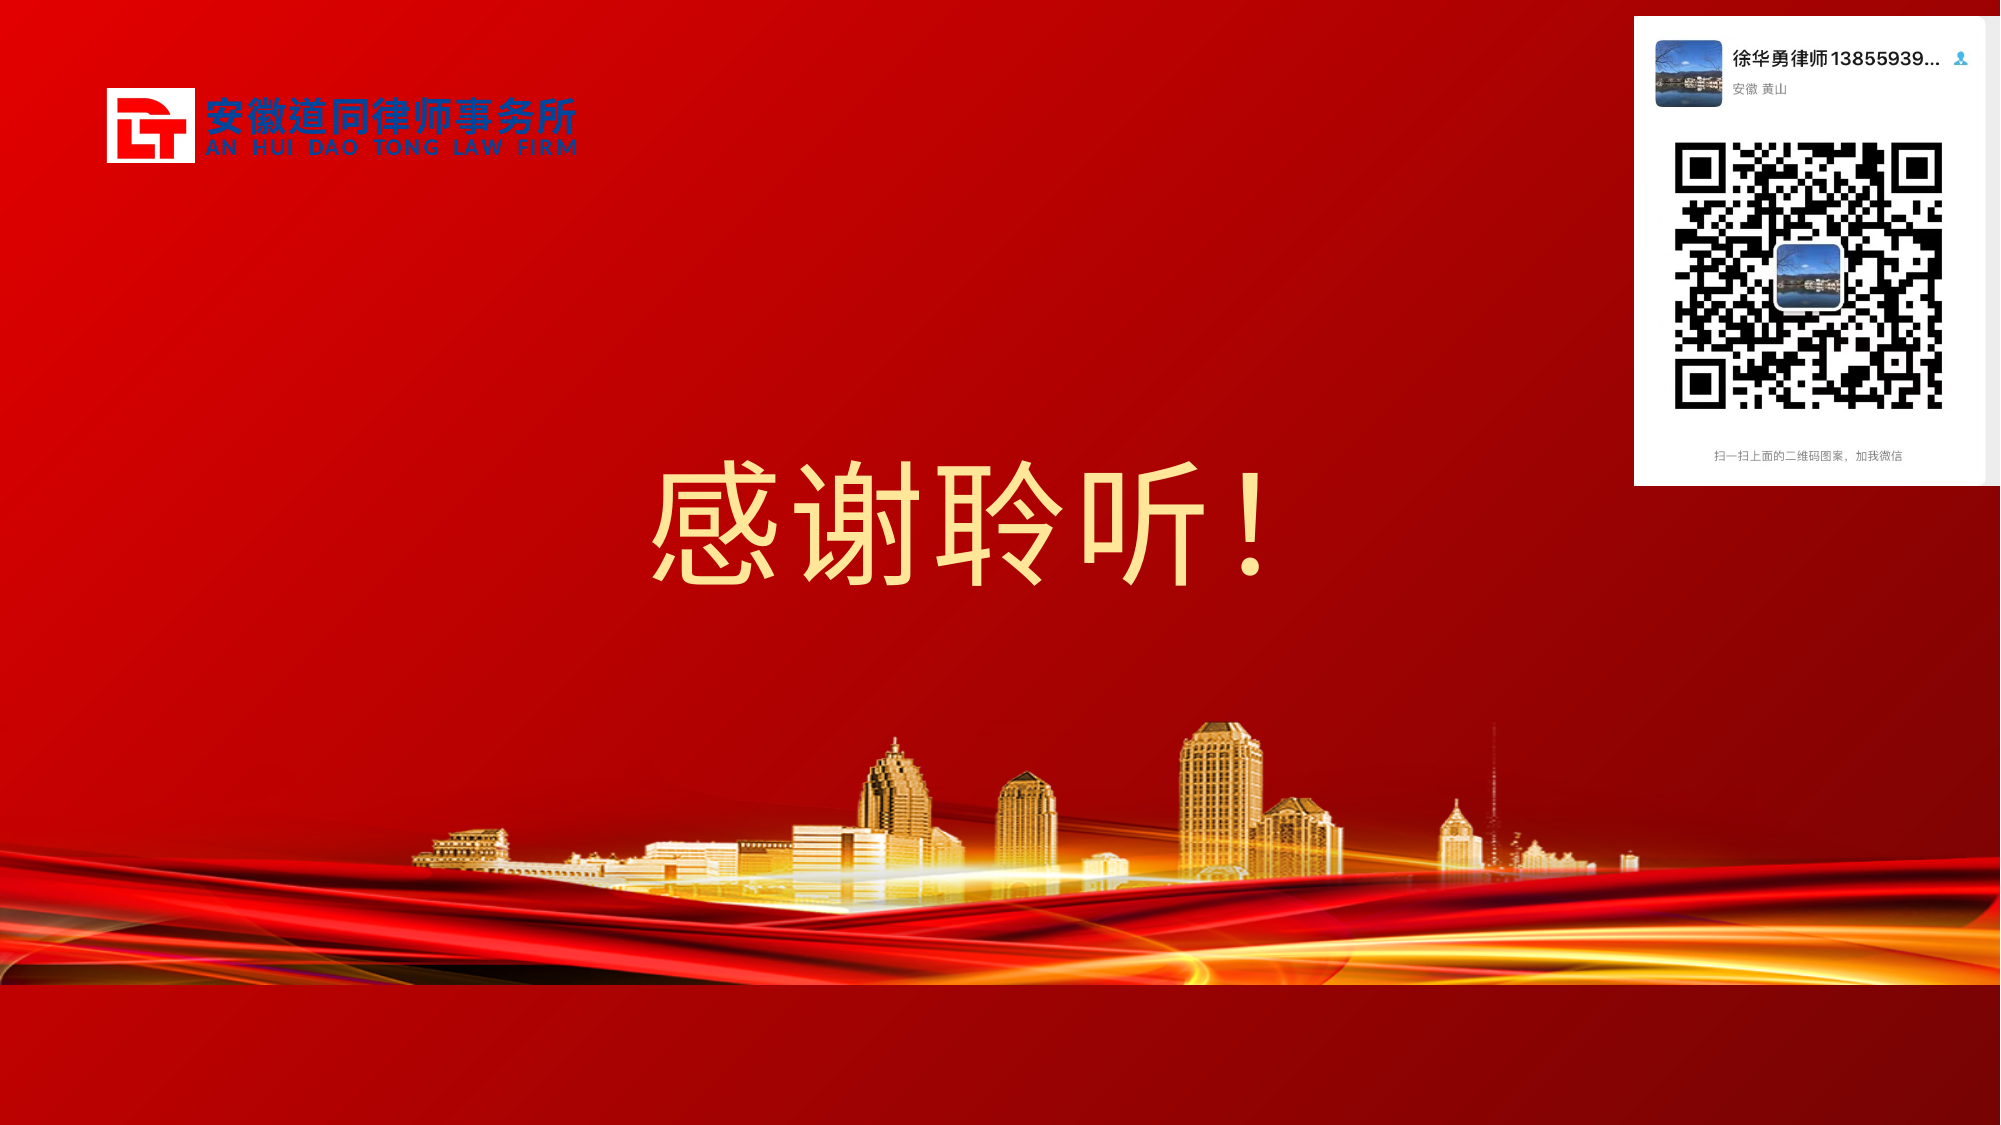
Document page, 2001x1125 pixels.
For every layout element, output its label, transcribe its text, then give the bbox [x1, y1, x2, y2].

picture [0, 684, 2000, 985]
picture [106, 88, 596, 175]
title 感谢聆听！ [308, 381, 1691, 611]
picture [1634, 16, 2000, 486]
